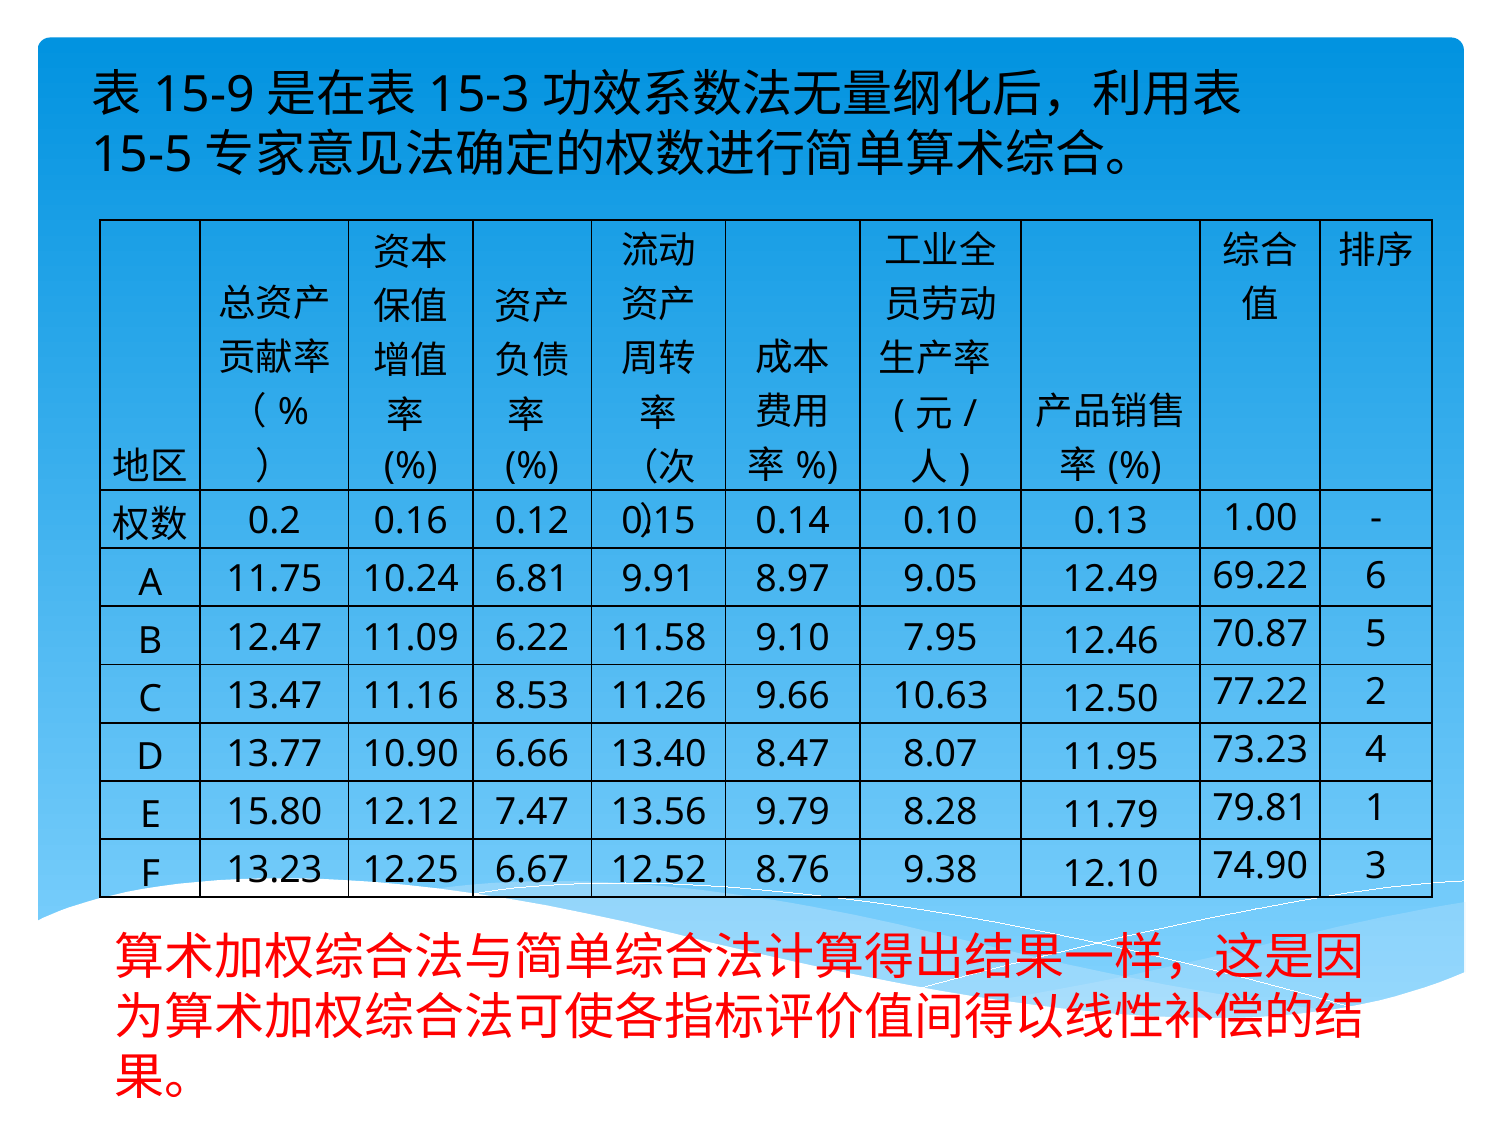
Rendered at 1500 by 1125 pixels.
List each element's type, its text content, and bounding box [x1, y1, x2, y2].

table_cell 2 [1321, 665, 1431, 722]
table_cell 8.76 [726, 840, 859, 896]
table_cell B [101, 607, 199, 664]
table_cell 4 [1321, 724, 1431, 780]
table_cell 11.26 [592, 665, 725, 722]
table_cell D [101, 724, 199, 780]
table_cell 0.10 [861, 491, 1020, 547]
table_cell 6.22 [474, 607, 591, 664]
table_cell 11.95 [1022, 724, 1199, 780]
table_cell 12.47 [201, 607, 348, 664]
table_cell 0.12 [474, 491, 591, 547]
table_cell 79.81 [1201, 782, 1319, 838]
table_header 流动资产周转率（次） [592, 221, 725, 489]
table_cell 77.22 [1201, 665, 1319, 722]
table_cell F [101, 840, 199, 896]
table_cell 7.95 [861, 607, 1020, 664]
text_box 算术加权综合法与简单综合法计算得出结果一样，这是因为算术加权综合法可使各指标评价值间得以线性补偿的结果。 [100, 916, 1400, 1112]
table_cell 0.2 [201, 491, 348, 547]
table_cell 8.47 [726, 724, 859, 780]
table_cell 12.49 [1022, 549, 1199, 605]
table_cell 8.07 [861, 724, 1020, 780]
table_cell 9.79 [726, 782, 859, 838]
table_cell 9.66 [726, 665, 859, 722]
table_cell 0.13 [1022, 491, 1199, 547]
table_cell 6.66 [474, 724, 591, 780]
table_cell 6.81 [474, 549, 591, 605]
table_header 地区 [101, 221, 199, 489]
table_cell 权数 [101, 491, 199, 547]
table_cell 69.22 [1201, 549, 1319, 605]
table_cell 74.90 [1201, 840, 1319, 896]
table_cell 11.58 [592, 607, 725, 664]
table_cell 9.05 [861, 549, 1020, 605]
table_header 成本费用率%) [726, 221, 859, 489]
table_cell 0.15 [592, 491, 725, 547]
table_header 综合值 [1201, 221, 1319, 489]
table_cell 13.77 [201, 724, 348, 780]
table_header 工业全员劳动生产率(元/人) [861, 221, 1020, 489]
table_cell 3 [1321, 840, 1431, 896]
table_cell - [1321, 491, 1431, 547]
table_cell 70.87 [1201, 607, 1319, 664]
table_cell 11.09 [349, 607, 472, 664]
table_cell 9.38 [861, 840, 1020, 896]
table_header 排序 [1321, 221, 1431, 489]
table_cell 12.52 [592, 840, 725, 896]
table_header 资产负债率(%) [474, 221, 591, 489]
table_cell A [101, 549, 199, 605]
table_cell 1 [1321, 782, 1431, 838]
table_cell 13.47 [201, 665, 348, 722]
table_cell 10.24 [349, 549, 472, 605]
table_cell 12.50 [1022, 665, 1199, 722]
table_cell 0.14 [726, 491, 859, 547]
table_cell 7.47 [474, 782, 591, 838]
table_cell 13.56 [592, 782, 725, 838]
table_header 资本保值增值率(%) [349, 221, 472, 489]
table_cell 9.10 [726, 607, 859, 664]
table_header 产品销售率(%) [1022, 221, 1199, 489]
table_cell C [101, 665, 199, 722]
text_box 表15-9是在表15-3功效系数法无量纲化后，利用表15-5专家意见法确定的权数进行简单算术综合。 [76, 54, 1308, 190]
table_cell 10.90 [349, 724, 472, 780]
table_cell 10.63 [861, 665, 1020, 722]
table_cell 9.91 [592, 549, 725, 605]
table_cell 11.16 [349, 665, 472, 722]
table_cell 15.80 [201, 782, 348, 838]
table_cell E [101, 782, 199, 838]
table_cell 12.10 [1022, 840, 1199, 896]
table_cell 0.16 [349, 491, 472, 547]
table_cell 11.75 [201, 549, 348, 605]
table_cell 73.23 [1201, 724, 1319, 780]
table_header 总资产贡献率（%） [201, 221, 348, 489]
table_cell 6 [1321, 549, 1431, 605]
table_cell 1.00 [1201, 491, 1319, 547]
table_cell 12.12 [349, 782, 472, 838]
table_cell 8.97 [726, 549, 859, 605]
table_cell 11.79 [1022, 782, 1199, 838]
table_cell 5 [1321, 607, 1431, 664]
table_cell 8.28 [861, 782, 1020, 838]
table_cell 12.25 [349, 840, 472, 896]
table_cell 13.23 [201, 840, 348, 896]
table_cell 12.46 [1022, 607, 1199, 664]
table_cell 8.53 [474, 665, 591, 722]
table_cell 6.67 [474, 840, 591, 896]
table_cell 13.40 [592, 724, 725, 780]
